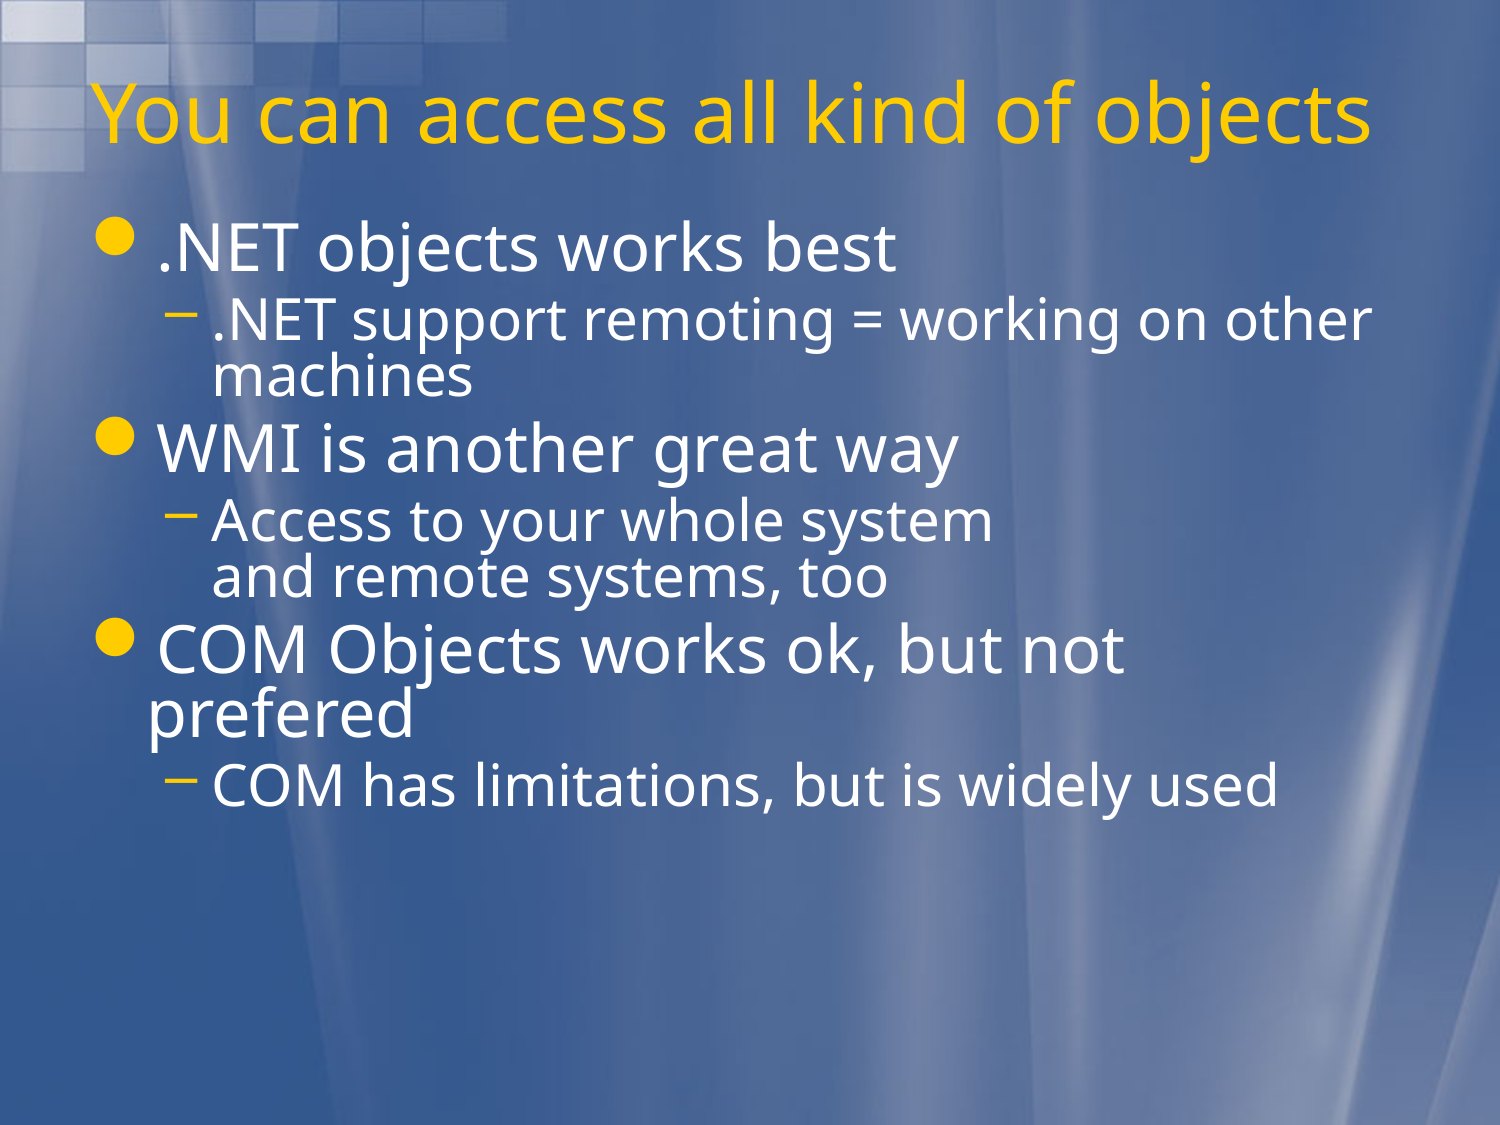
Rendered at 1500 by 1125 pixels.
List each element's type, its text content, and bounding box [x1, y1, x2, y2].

picture [0, 0, 1500, 1125]
list .NET objects works best .NET support remoting = working on other machines WMI is another great way Access to your whole system and remote systems, too COM Objects works ok, but not prefered COM has limitations, but is widely used [74, 212, 1426, 1051]
title You can access all kind of objects [74, 44, 1426, 176]
